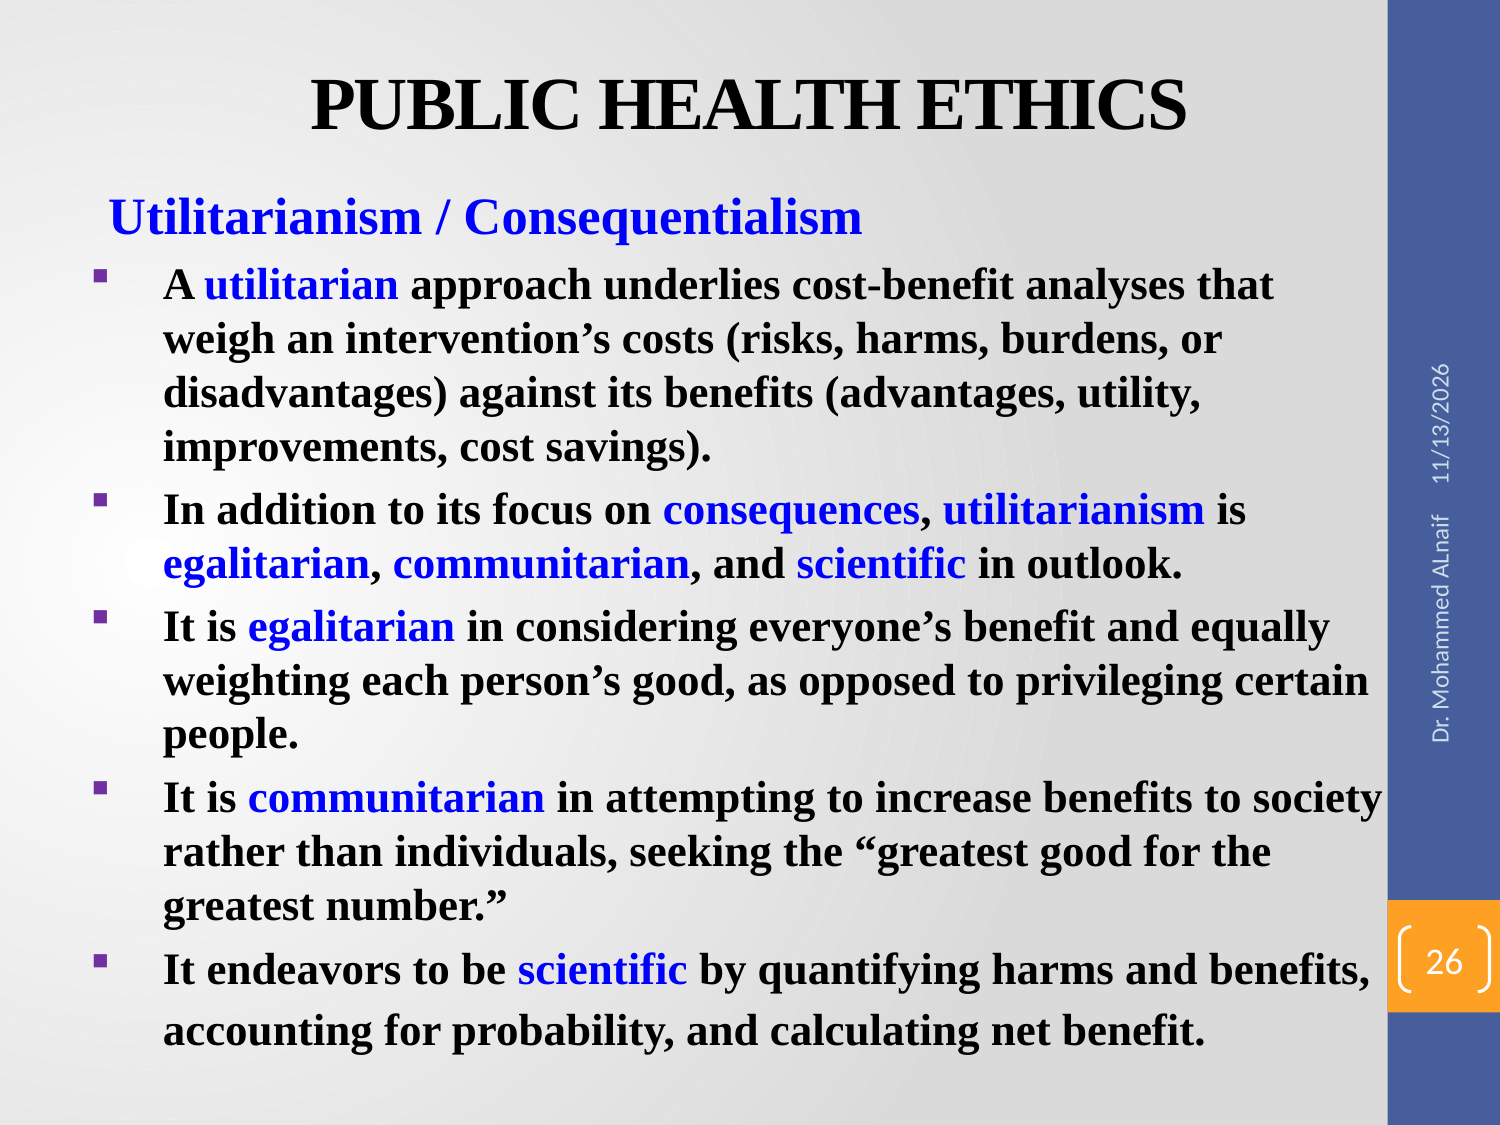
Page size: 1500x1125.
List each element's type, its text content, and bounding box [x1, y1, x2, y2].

title PUBLIC HEALTH ETHICS [75, 37, 1425, 163]
list Utilitarianism / Consequentialism A utilitarian approach underlies cost-benefit analyses that weigh an intervention’s costs (risks, harms, burdens, or disadvantages) against its benefits (advantages, utility, improvements, cost savings). In addition to its focus on consequences, utilitarianism is egalitarian, communitarian, and scientific in outlook. It is egalitarian in considering everyone’s benefit and equally weighting each person’s good, as opposed to privileging certain people. It is communitarian in attempting to increase benefits to society rather than individuals, seeking the “greatest good for the greatest number.” It endeavors to be scientific by quantifying harms and benefits, accounting for probability, and calculating net benefit. [75, 174, 1400, 1075]
slide_number 26 [1400, 925, 1492, 994]
footer Dr. Mohammed ALnaif [1408, 500, 1469, 889]
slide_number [1408, 100, 1469, 500]
